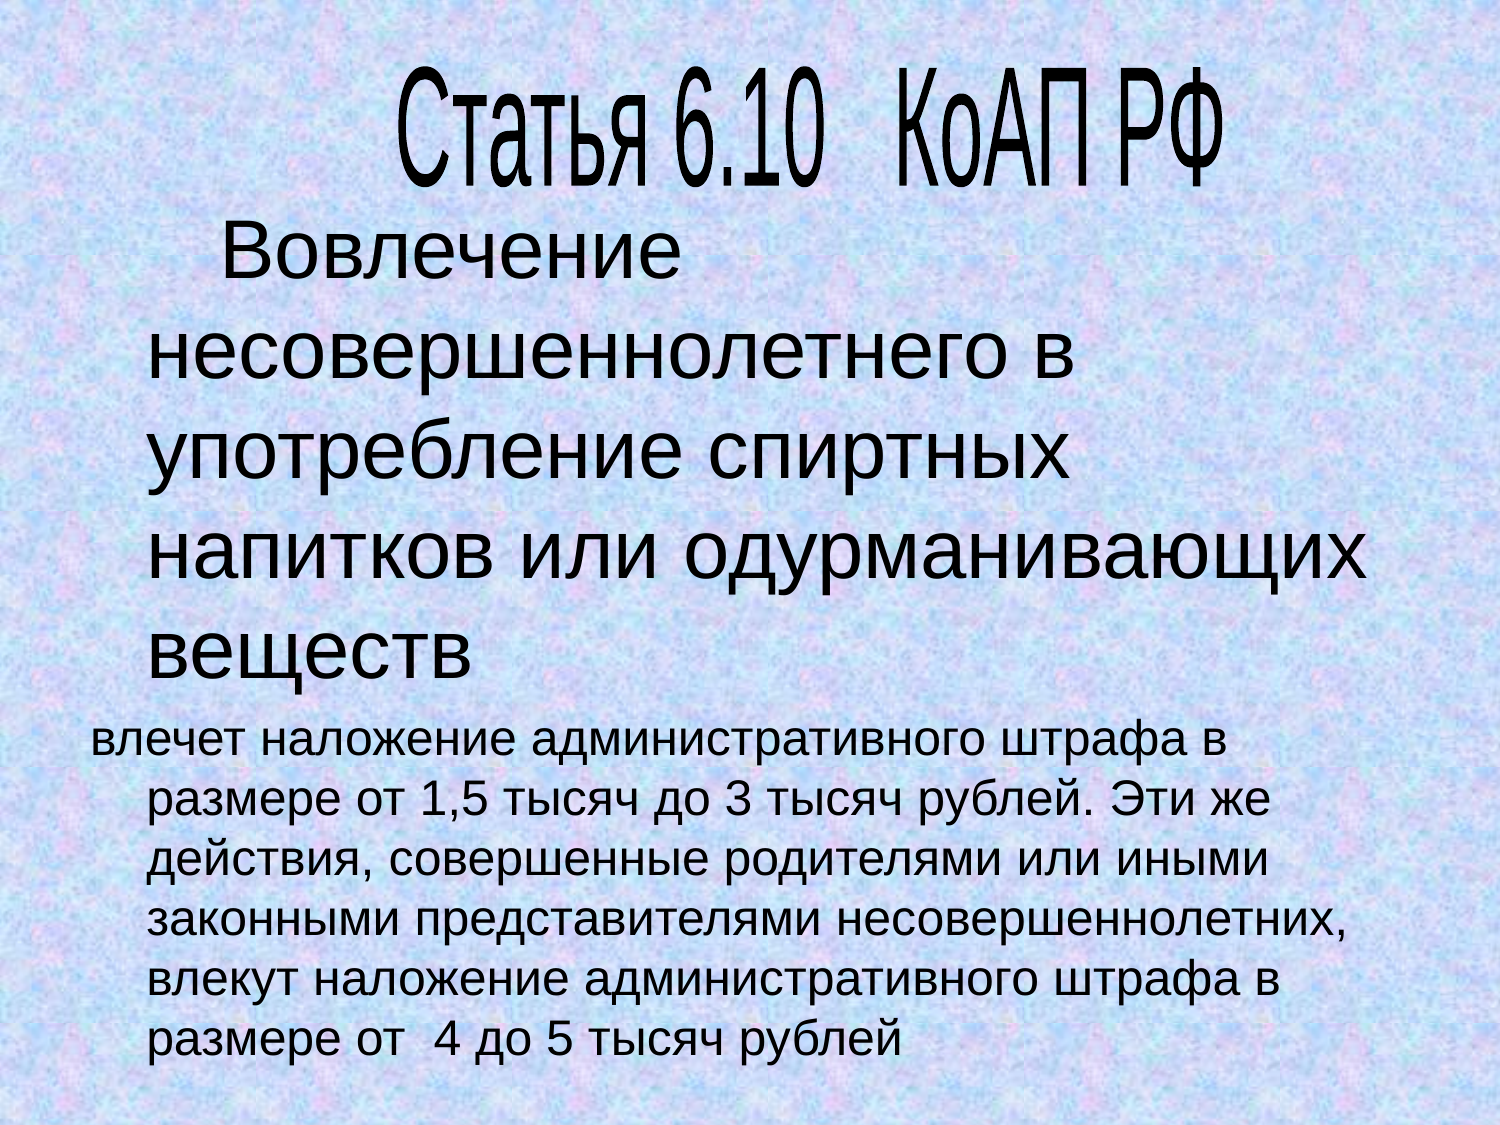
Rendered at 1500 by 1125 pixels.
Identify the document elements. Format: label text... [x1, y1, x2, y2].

list Вовлечение несовершеннолетнего в употребление спиртных напитков или одурманивающих веществ влечет наложение административного штрафа в размере от 1,5 тысяч до 3 тысяч рублей. Эти же действия, совершенные родителями или иными законными представителями несовершеннолетних, влекут наложение административного штрафа в размере от 4 до 5 тысяч рублей [74, 187, 1426, 1006]
picture [0, 0, 1500, 1125]
